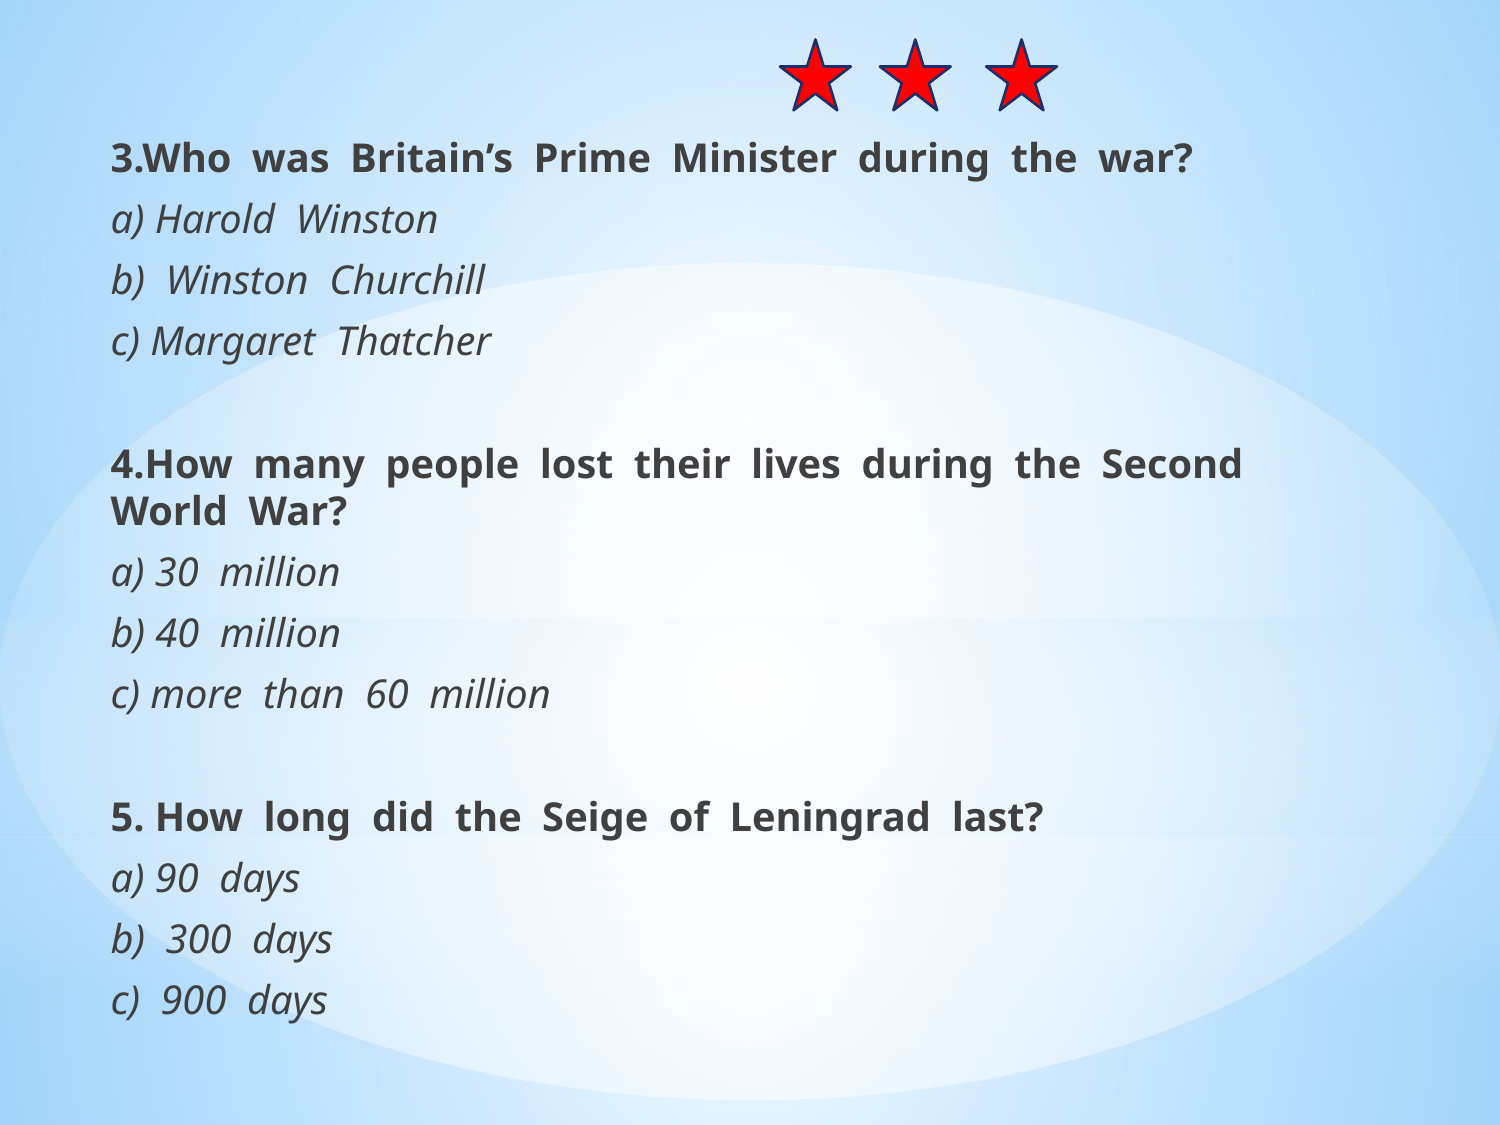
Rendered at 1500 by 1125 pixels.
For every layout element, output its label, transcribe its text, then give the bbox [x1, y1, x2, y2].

list 3.Who was Britain’s Prime Minister during the war? a) Harold Winston b) Winston Churchill c) Margaret Thatcher 4.How many people lost their lives during the Second World War? a) 30 million b) 40 million c) more than 60 million 5. How long did the Seige of Leningrad last? a) 90 days b) 300 days c) 900 days [88, 125, 1376, 1035]
text_box [984, 38, 1059, 112]
text_box [778, 38, 853, 112]
text_box [878, 38, 952, 112]
